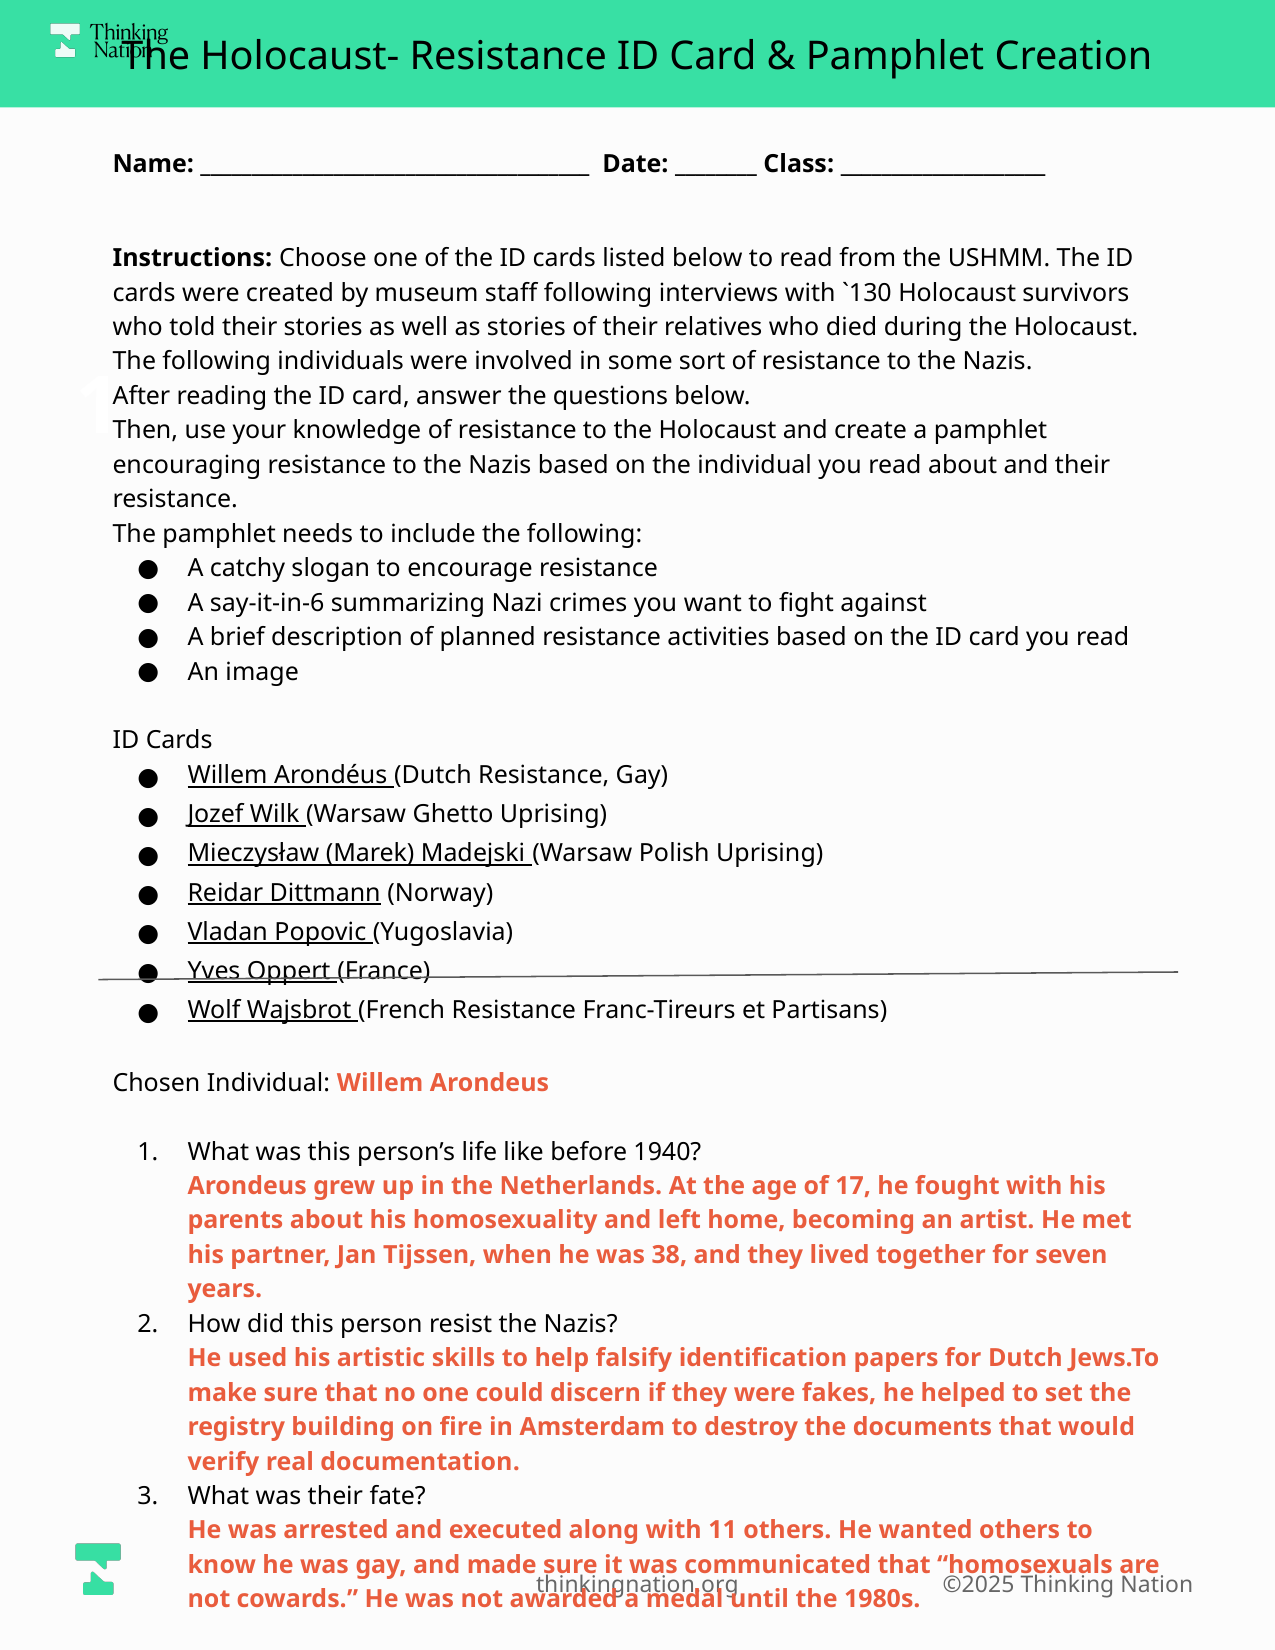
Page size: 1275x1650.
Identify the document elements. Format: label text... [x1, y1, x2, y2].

picture [36, 12, 172, 69]
text_box Name: ______________________________________ Date: ________ Class: ____________________ Instructions: Choose one of the ID cards listed below to read from the USHMM. The ID cards were created by museum staff following interviews with `130 Holocaust survivors who told their stories as well as stories of their relatives who died during the Holocaust. The following individuals were involved in some sort of resistance to the Nazis. After reading the ID card, answer the questions below. Then, use your knowledge of resistance to the Holocaust and create a pamphlet encouraging resistance to the Nazis based on the individual you read about and their resistance. The pamphlet needs to include the following: A catchy slogan to encourage resistance A say-it-in-6 summarizing Nazi crimes you want to fight against A brief description of planned resistance activities based on the ID card you read An image ID Cards Willem Arondéus (Dutch Resistance, Gay) Jozef Wilk (Warsaw Ghetto Uprising) Mieczysław (Marek) Madejski (Warsaw Polish Uprising) Reidar Dittmann (Norway) Vladan Popovic (Yugoslavia) Yves Oppert (France) Wolf Wajsbrot (French Resistance Franc-Tireurs et Partisans) Chosen Individual: Willem Arondeus What was this person’s life like before 1940? Arondeus grew up in the Netherlands. At the age of 17, he fought with his parents about his homosexuality and left home, becoming an artist. He met his partner, Jan Tijssen, when he was 38, and they lived together for seven years. How did this person resist the Nazis? He used his artistic skills to help falsify identification papers for Dutch Jews.To make sure that no one could discern if they were fakes, he helped to set the registry building on fire in Amsterdam to destroy the documents that would verify real documentation. What was their fate? He was arrested and executed along with 11 others. He wanted others to know he was gay, and made sure it was communicated that “homosexuals are not cowards.” He was not awarded a medal until the 1980s. [97, 987, 1178, 1650]
text_box ©2025 Thinking Nation [1178, 1553, 1210, 1605]
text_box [98, 971, 1179, 980]
text_box 1 [30, 315, 165, 450]
picture [62, 1533, 134, 1605]
text_box The Holocaust- Resistance ID Card & Pamphlet Creation [0, 0, 1275, 108]
text_box Name: ______________________________________ Date: ________ Class: ____________________ Instructions: Choose one of the ID cards listed below to read from the USHMM. The ID cards were created by museum staff following interviews with `130 Holocaust survivors who told their stories as well as stories of their relatives who died during the Holocaust. The following individuals were involved in some sort of resistance to the Nazis. After reading the ID card, answer the questions below. Then, use your knowledge of resistance to the Holocaust and create a pamphlet encouraging resistance to the Nazis based on the individual you read about and their resistance. The pamphlet needs to include the following: A catchy slogan to encourage resistance A say-it-in-6 summarizing Nazi crimes you want to fight against A brief description of planned resistance activities based on the ID card you read An image ID Cards Willem Arondéus (Dutch Resistance, Gay) Jozef Wilk (Warsaw Ghetto Uprising) Mieczysław (Marek) Madejski (Warsaw Polish Uprising) Reidar Dittmann (Norway) Vladan Popovic (Yugoslavia) Yves Oppert (France) Wolf Wajsbrot (French Resistance Franc-Tireurs et Partisans) Chosen Individual: Willem Arondeus What was this person’s life like before 1940? Arondeus grew up in the Netherlands. At the age of 17, he fought with his parents about his homosexuality and left home, becoming an artist. He met his partner, Jan Tijssen, when he was 38, and they lived together for seven years. How did this person resist the Nazis? He used his artistic skills to help falsify identification papers for Dutch Jews.To make sure that no one could discern if they were fakes, he helped to set the registry building on fire in Amsterdam to destroy the documents that would verify real documentation. What was their fate? He was arrested and executed along with 11 others. He wanted others to know he was gay, and made sure it was communicated that “homosexuals are not cowards.” He was not awarded a medal until the 1980s. [97, 132, 1178, 971]
